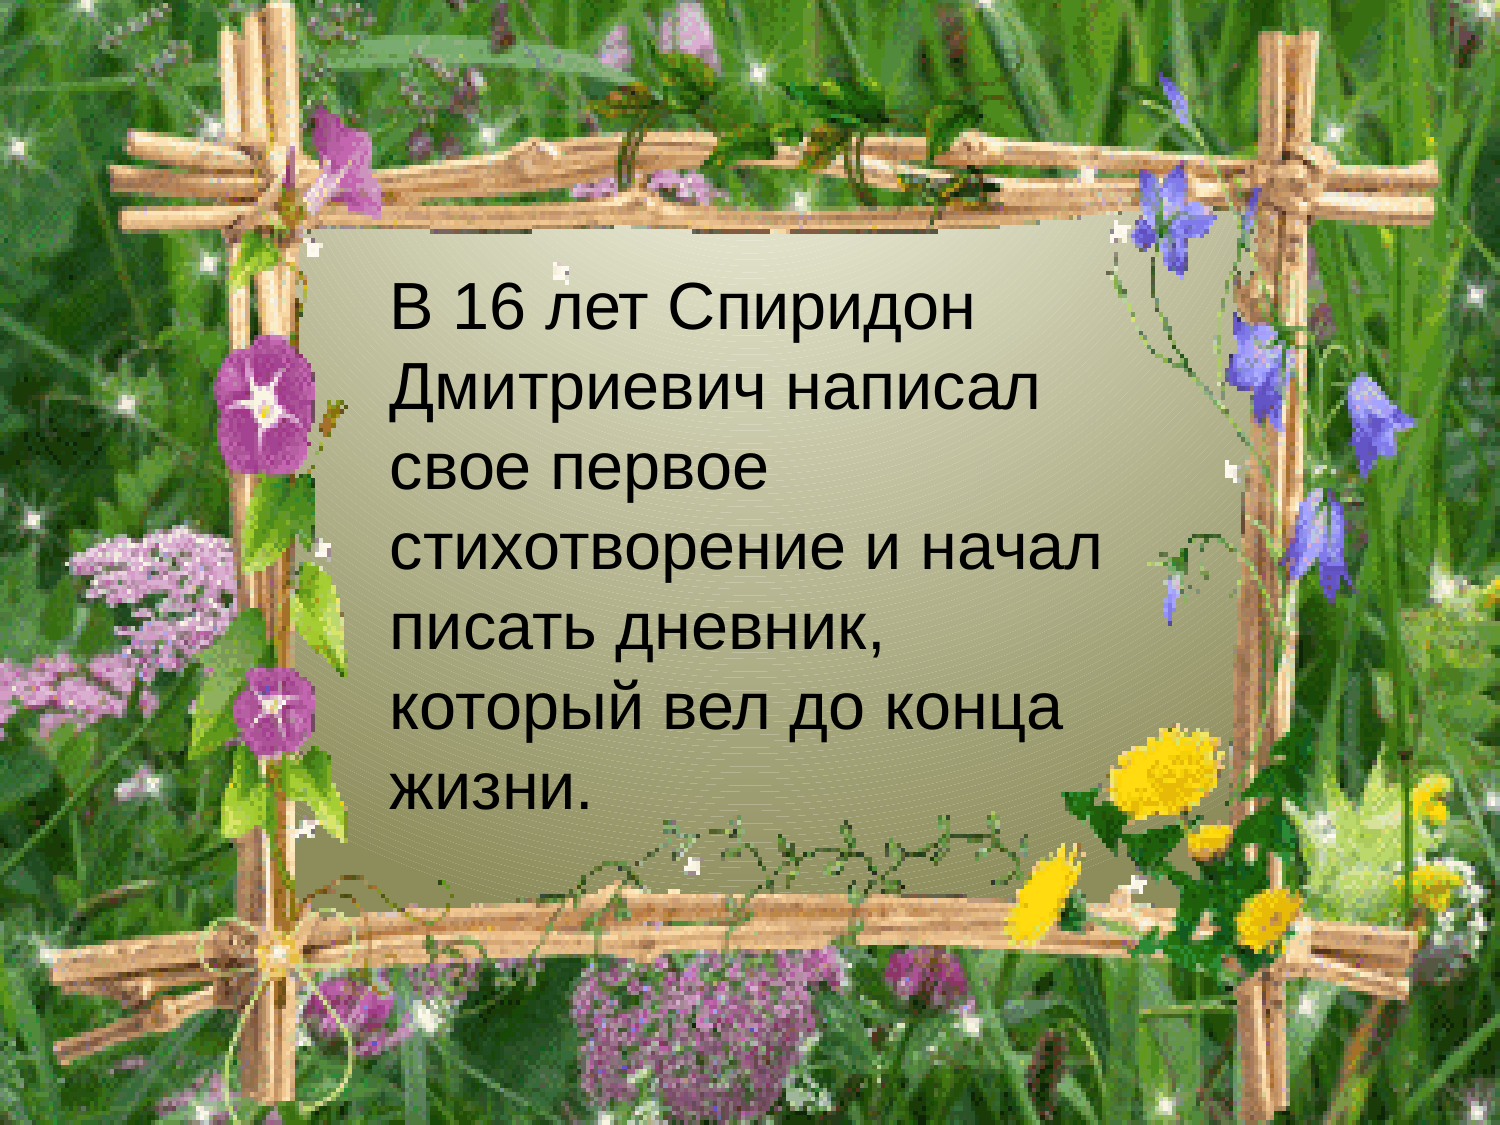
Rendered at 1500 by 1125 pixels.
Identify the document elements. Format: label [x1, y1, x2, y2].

list [0, 0, 1500, 1125]
